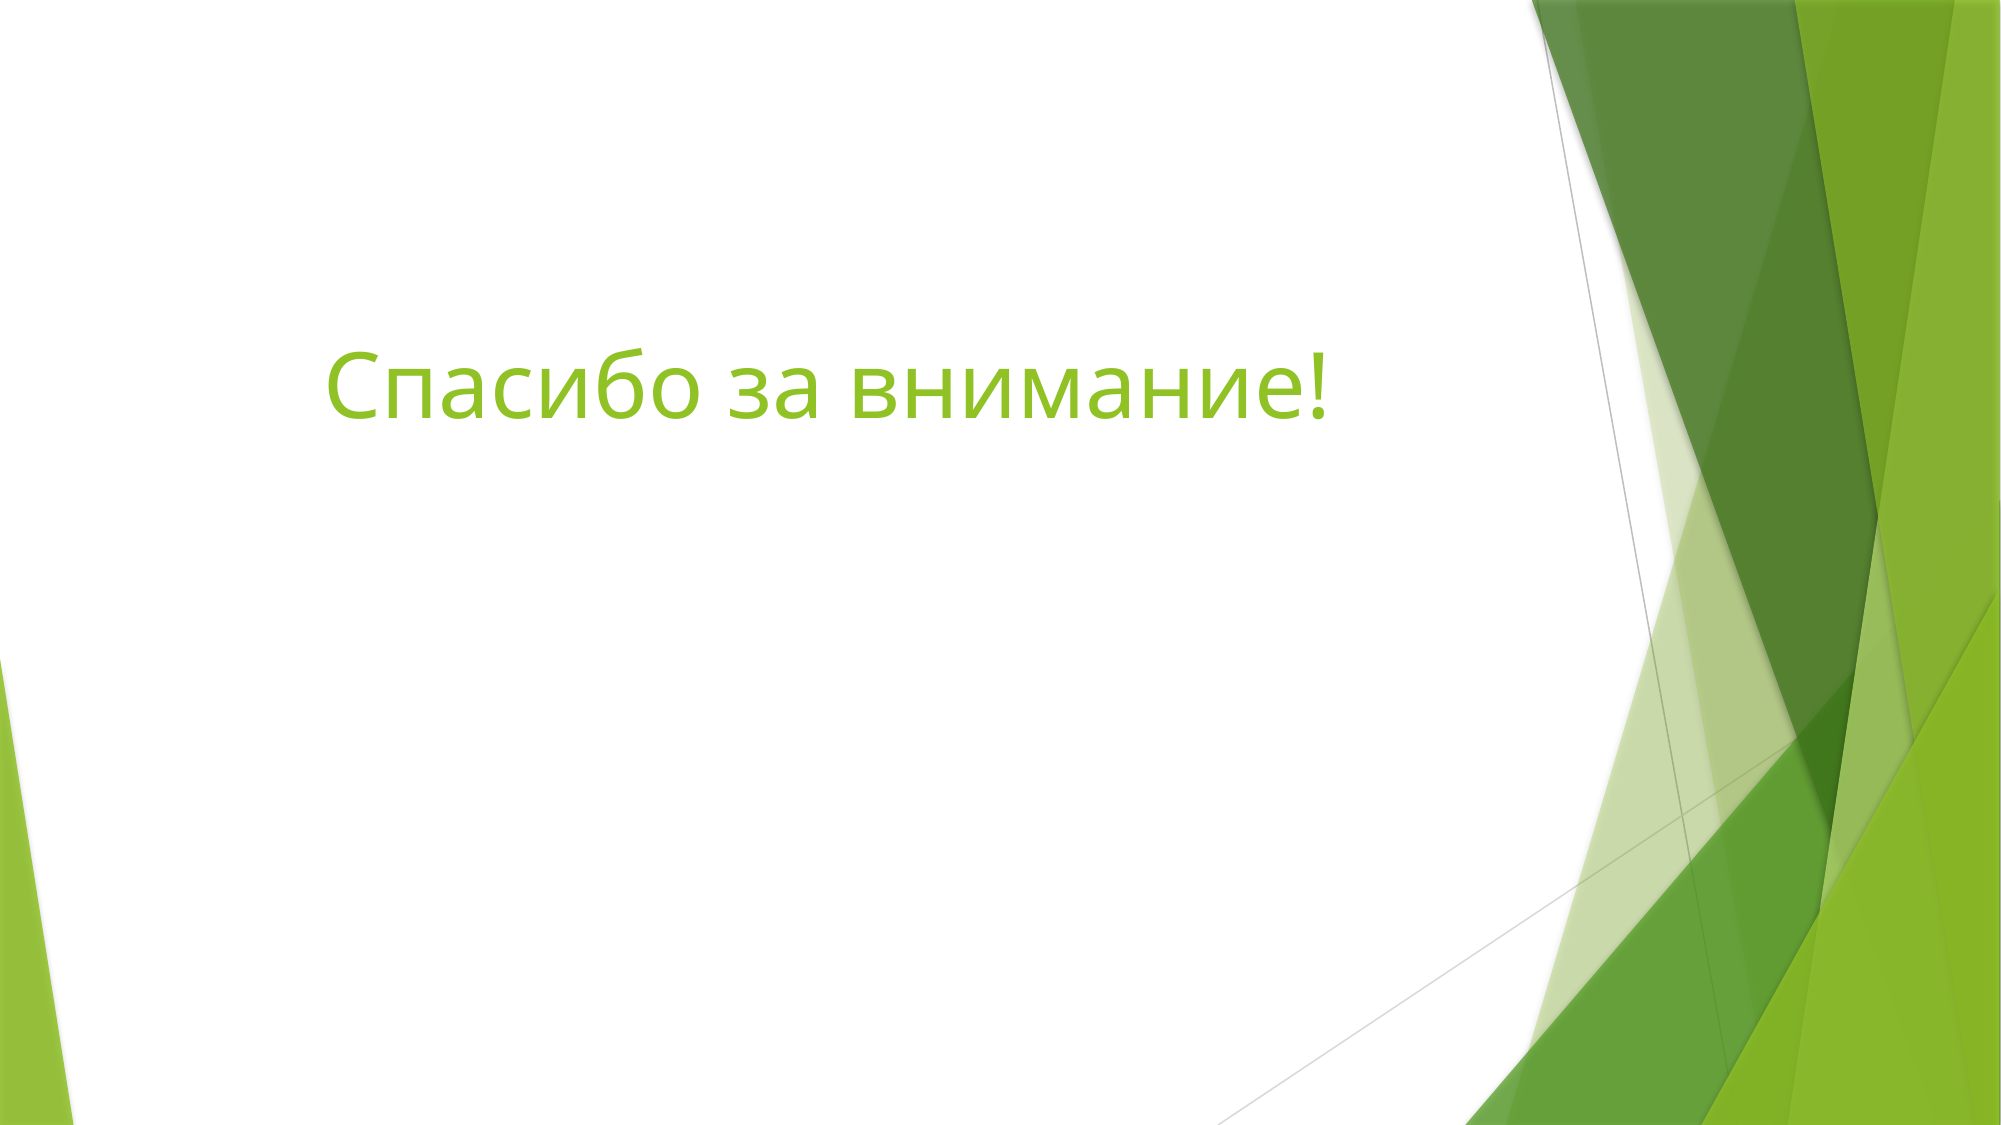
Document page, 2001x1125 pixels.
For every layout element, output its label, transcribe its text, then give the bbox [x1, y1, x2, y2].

title Спасибо за внимание! [111, 99, 1522, 694]
